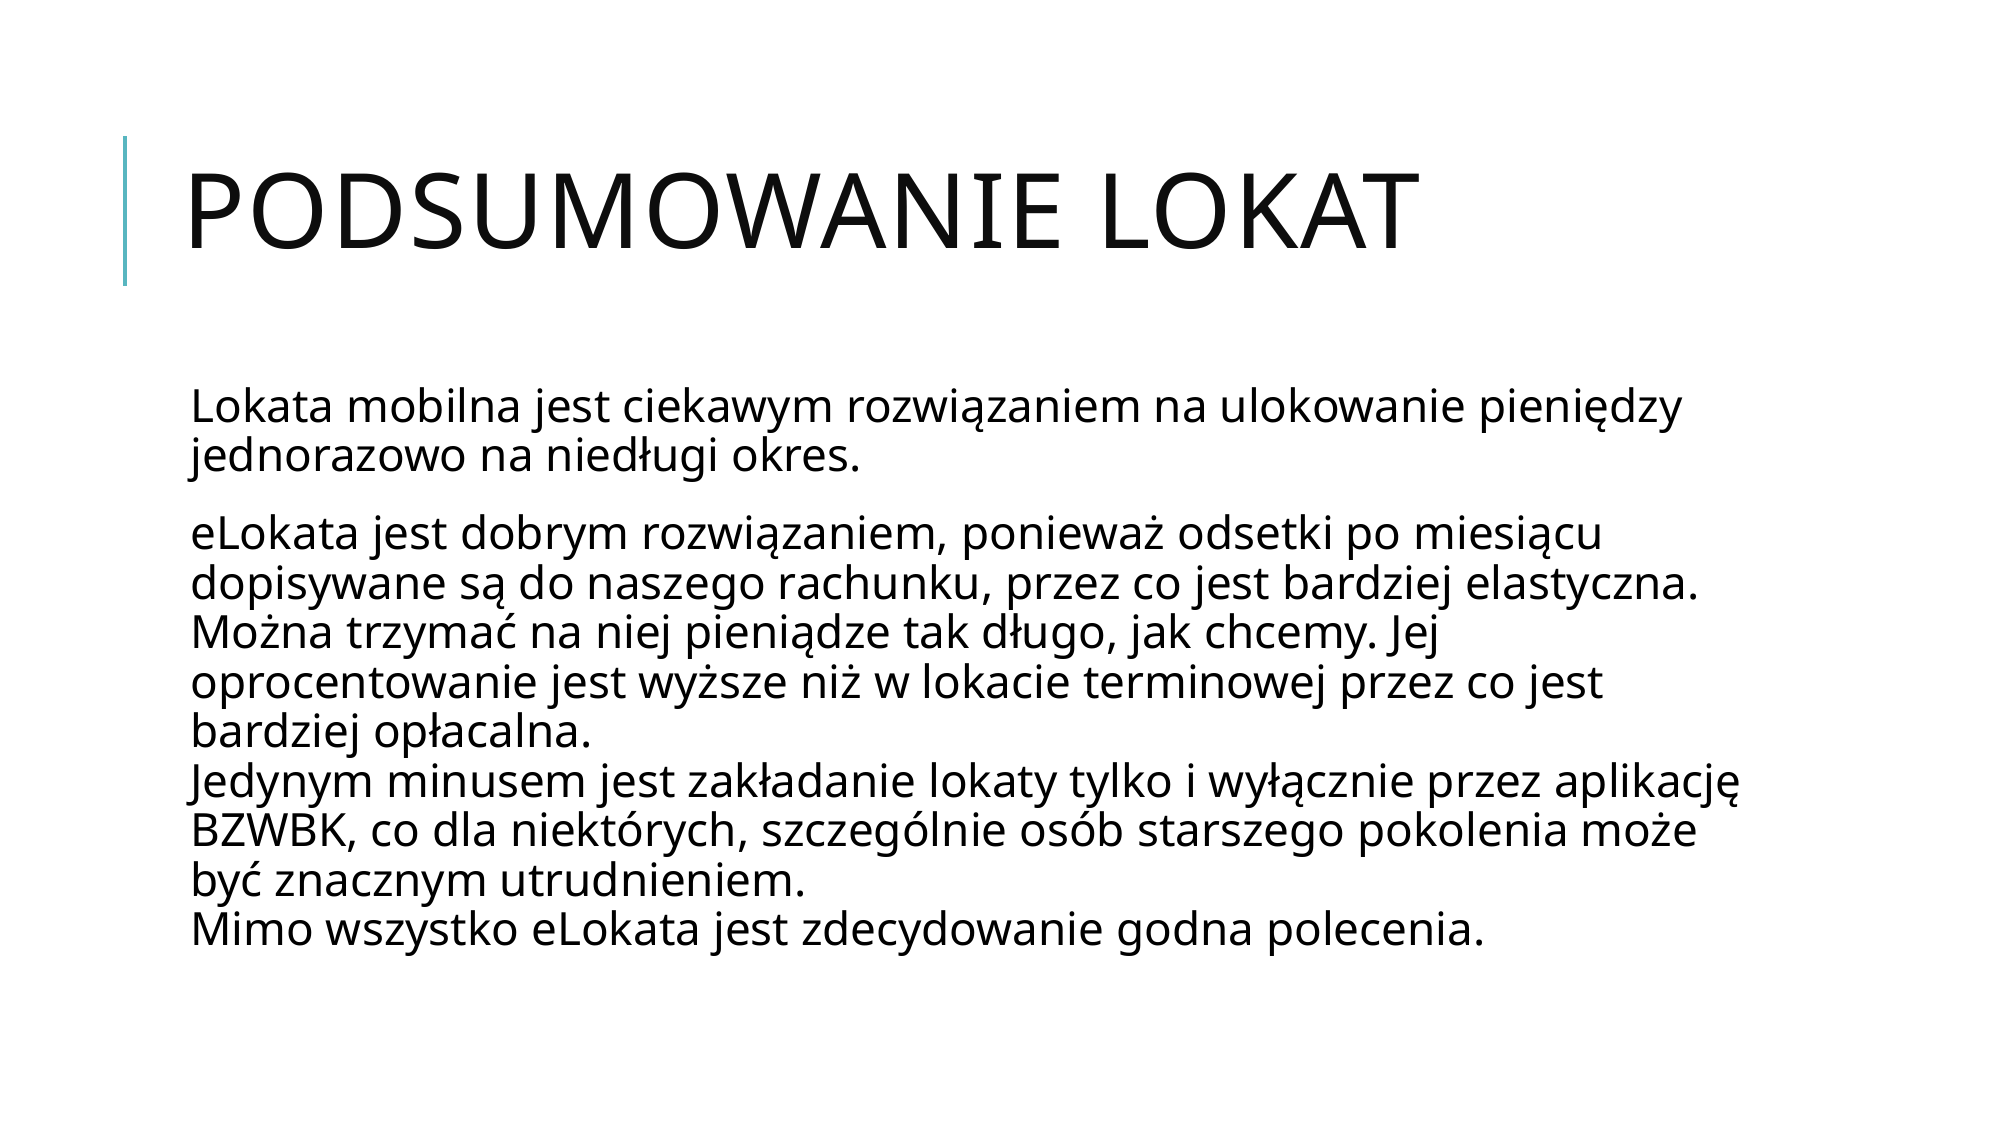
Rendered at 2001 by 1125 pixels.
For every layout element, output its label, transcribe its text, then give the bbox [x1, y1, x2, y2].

list Lokata mobilna jest ciekawym rozwiązaniem na ulokowanie pieniędzy jednorazowo na niedługi okres. eLokata jest dobrym rozwiązaniem, ponieważ odsetki po miesiącu dopisywane są do naszego rachunku, przez co jest bardziej elastyczna. Można trzymać na niej pieniądze tak długo, jak chcemy. Jej oprocentowanie jest wyższe niż w lokacie terminowej przez co jest bardziej opłacalna. Jedynym minusem jest zakładanie lokaty tylko i wyłącznie przez aplikację BZWBK, co dla niektórych, szczególnie osób starszego pokolenia może być znacznym utrudnieniem. Mimo wszystko eLokata jest zdecydowanie godna polecenia. [168, 375, 1763, 1035]
title Podsumowanie lokat [168, 96, 1763, 342]
